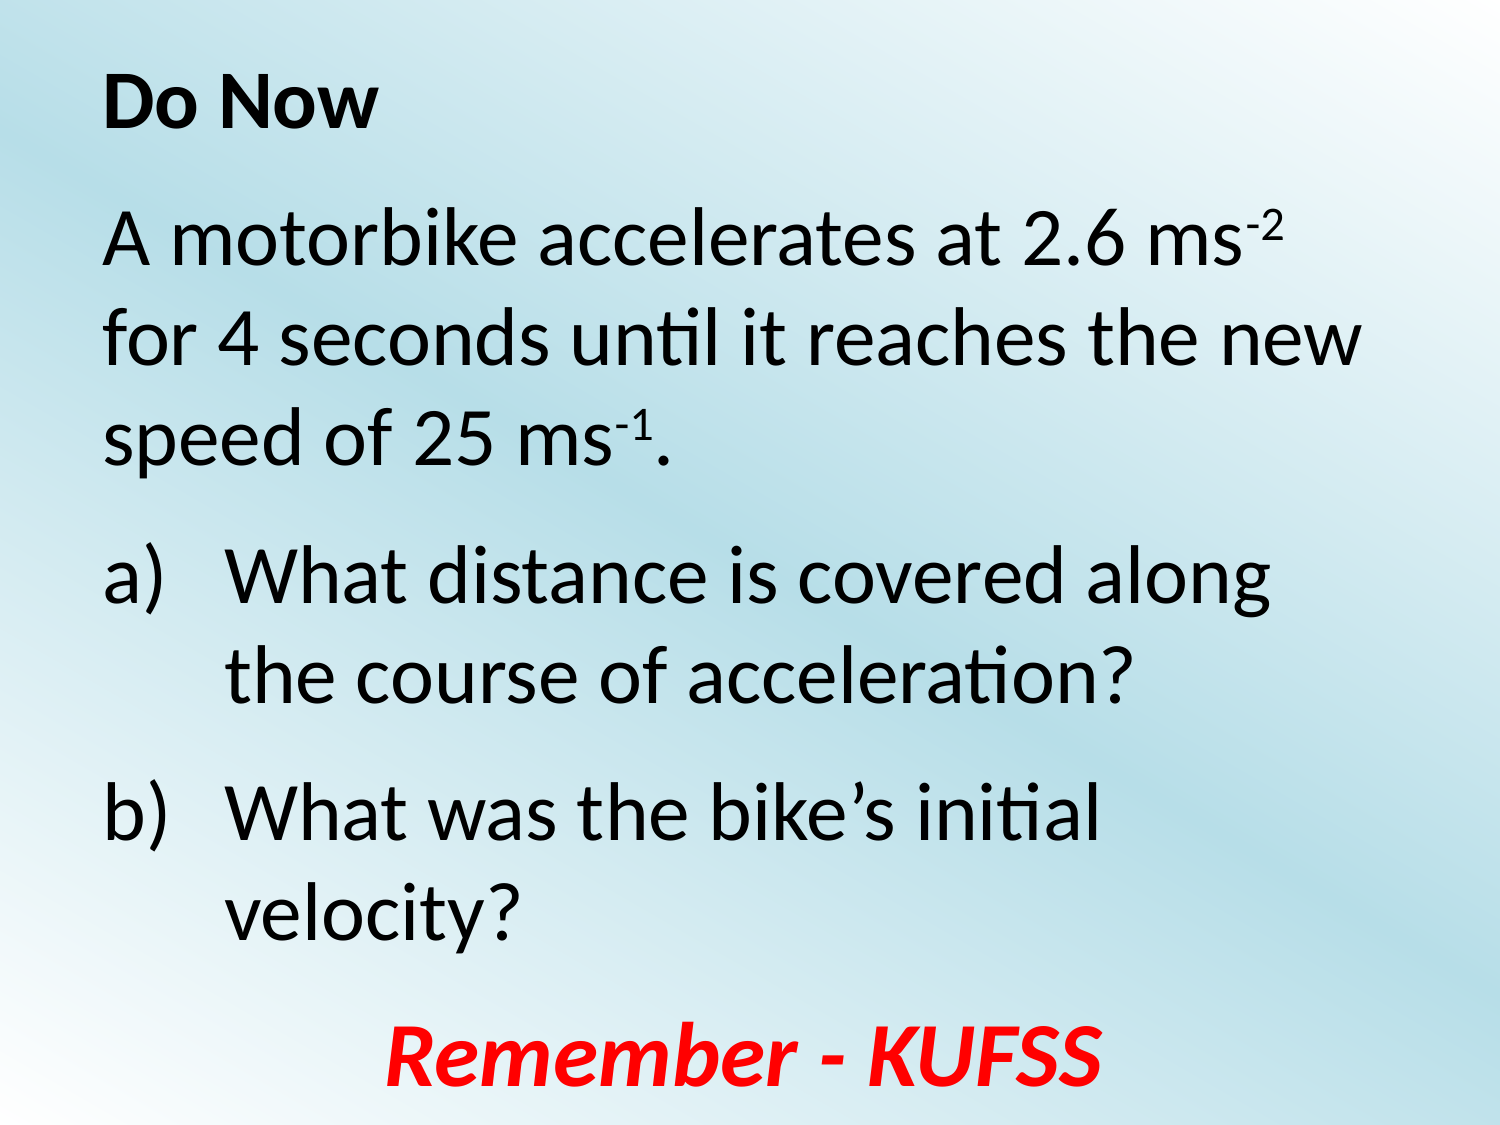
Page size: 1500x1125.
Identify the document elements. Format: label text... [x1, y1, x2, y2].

text_box Do Now A motorbike accelerates at 2.6 ms-2 for 4 seconds until it reaches the new speed of 25 ms-1. What distance is covered along the course of acceleration? What was the bike’s initial velocity? Remember - KUFSS [87, 37, 1400, 1112]
